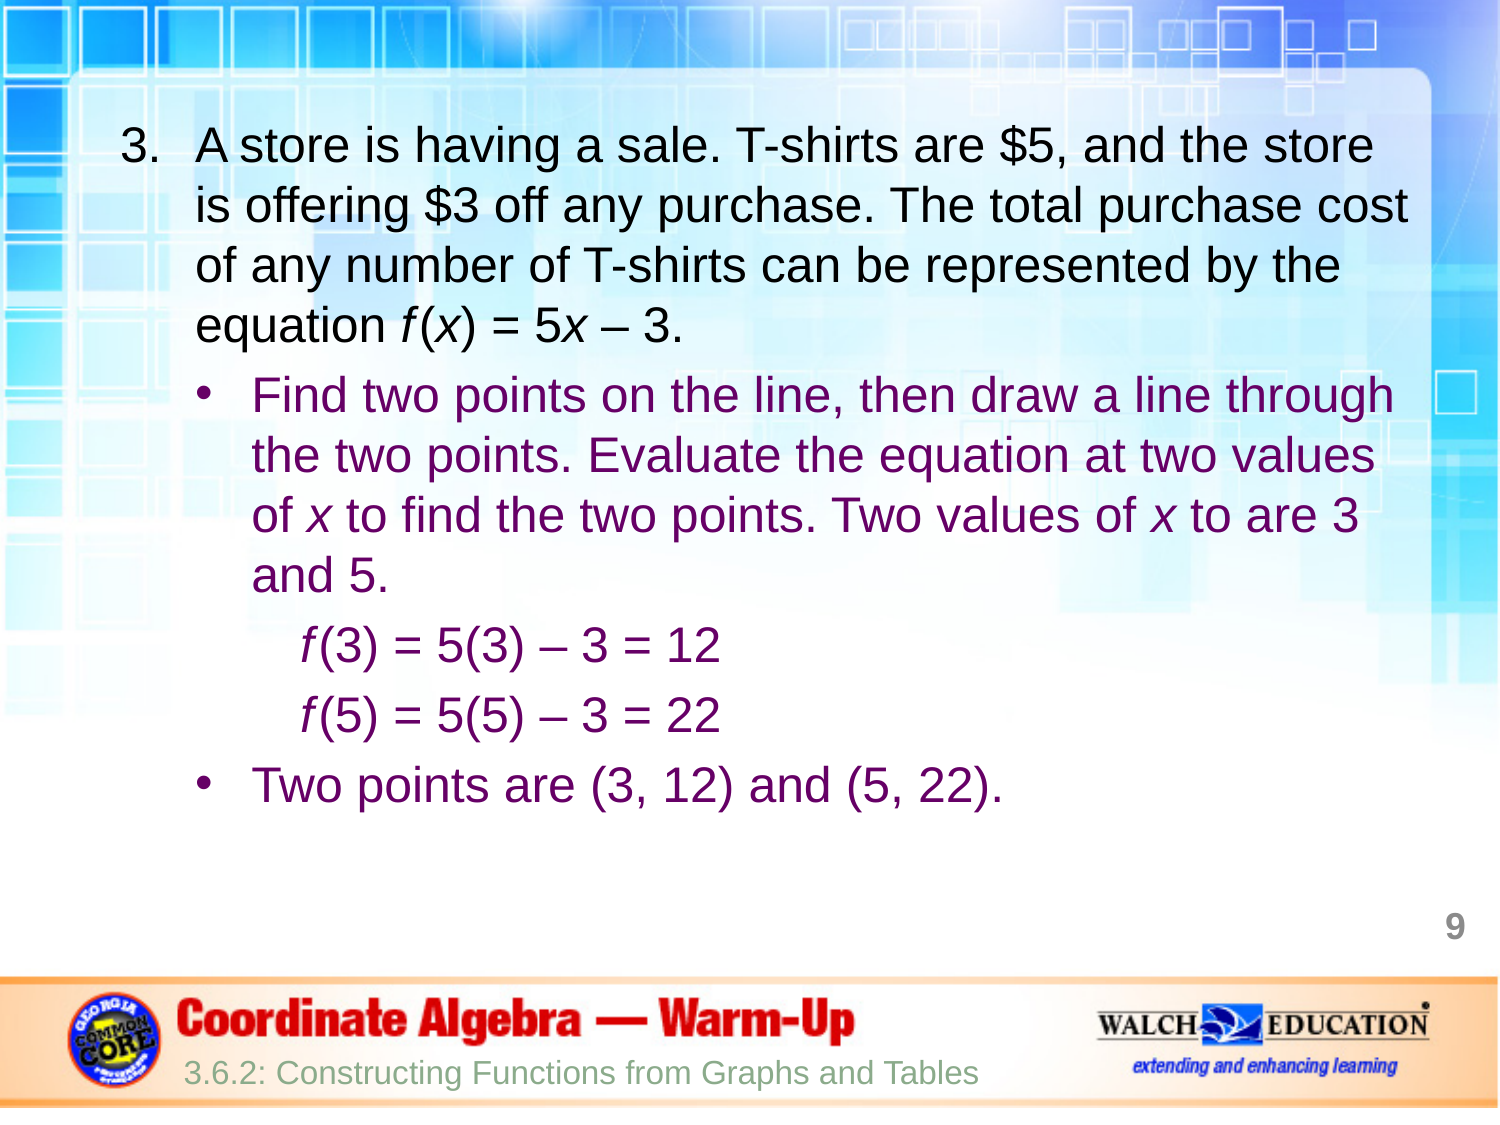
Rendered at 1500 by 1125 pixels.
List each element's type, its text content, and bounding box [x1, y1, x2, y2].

footer 3.6.2: Constructing Functions from Graphs and Tables [168, 1048, 1067, 1094]
picture [0, 0, 1500, 1108]
subtitle A store is having a sale. T-shirts are $5, and the store is offering $3 off any purchase. The total purchase cost of any number of T-shirts can be represented by the equation f (x) = 5x – 3. Find two points on the line, then draw a line through the two points. Evaluate the equation at two values of x to find the two points. Two values of x to are 3 and 5. f (3) = 5(3) – 3 = 12 f (5) = 5(5) – 3 = 22 Two points are (3, 12) and (5, 22). [105, 105, 1429, 925]
slide_number 9 [1361, 901, 1481, 949]
